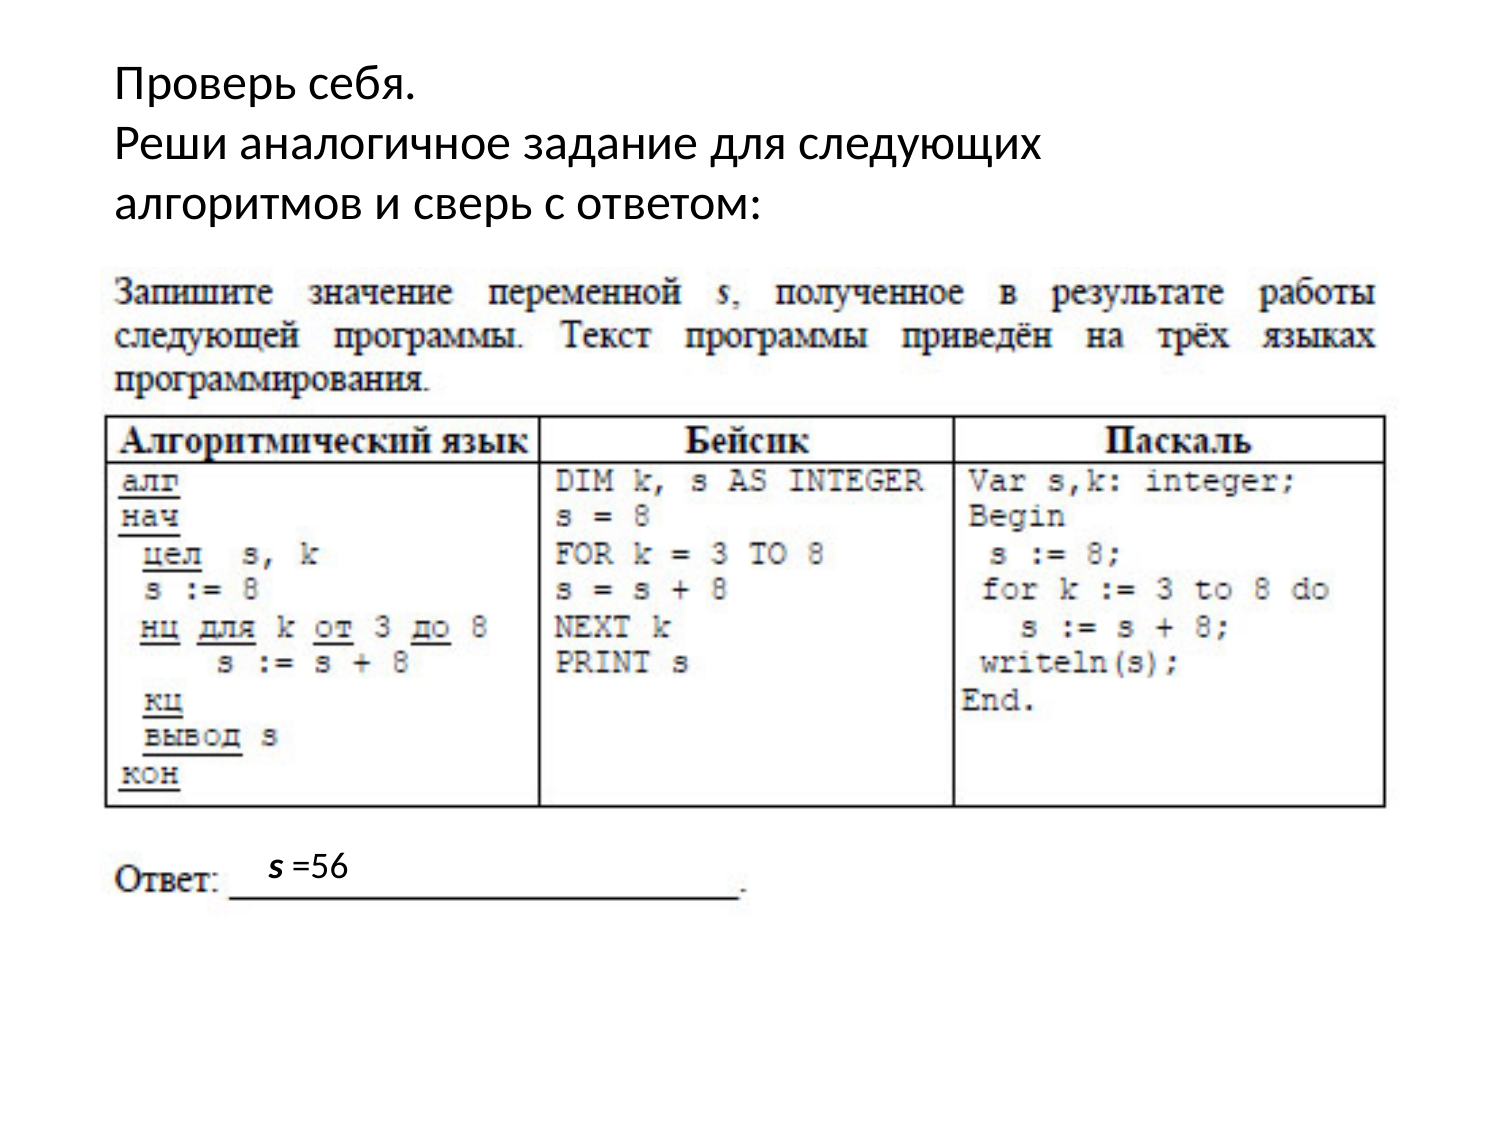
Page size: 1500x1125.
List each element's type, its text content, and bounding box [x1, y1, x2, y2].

text_box Проверь себя. Реши аналогичное задание для следующих алгоритмов и сверь с ответом: [100, 42, 1211, 238]
picture [100, 266, 1403, 918]
